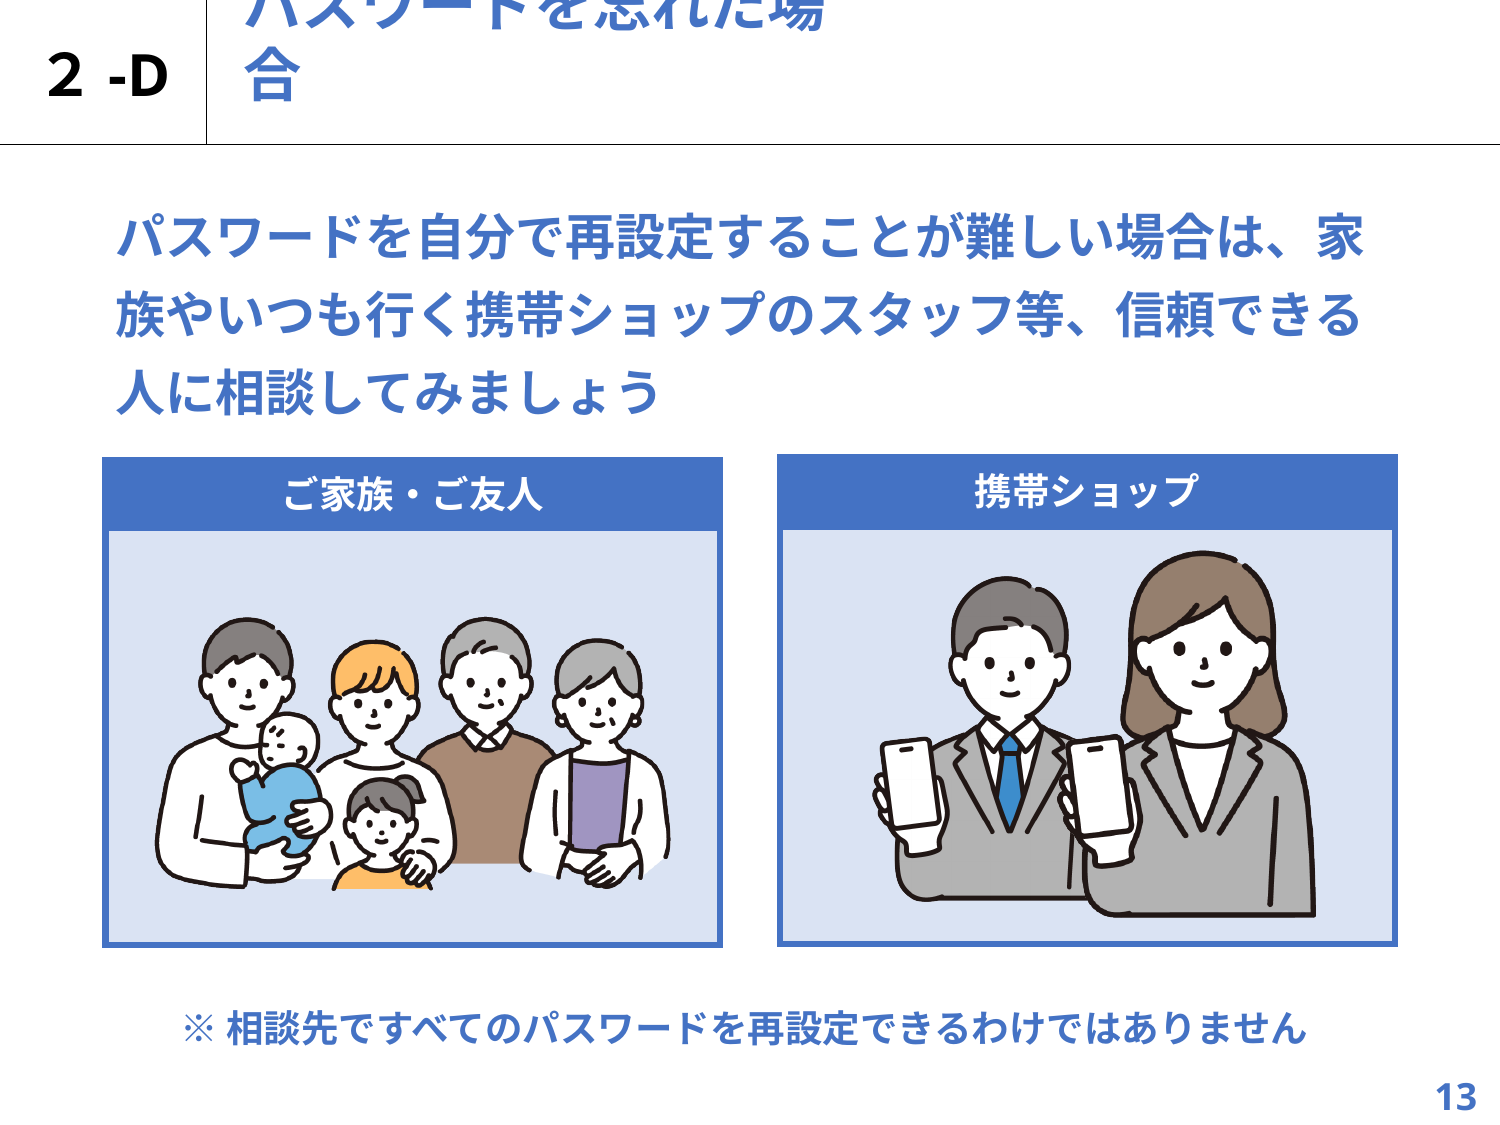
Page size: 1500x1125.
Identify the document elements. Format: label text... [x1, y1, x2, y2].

text_box ご家族・ご友人 [104, 460, 721, 528]
text_box 13 [1411, 1065, 1500, 1125]
title パスワードを忘れた場合 [228, 0, 890, 116]
picture [154, 616, 671, 891]
picture [871, 550, 1316, 918]
text_box [779, 526, 1396, 945]
text_box [104, 528, 721, 946]
text_box ※相談先ですべてのパスワードを再設定できるわけではありません [165, 997, 1335, 1058]
text_box パスワードを自分で再設定することが難しい場合は、家族やいつも行く携帯ショップのスタッフ等、信頼できる人に相談してみましょう [100, 179, 1395, 322]
text_box ２-D [0, 0, 207, 147]
text_box 携帯ショップ [779, 456, 1396, 525]
